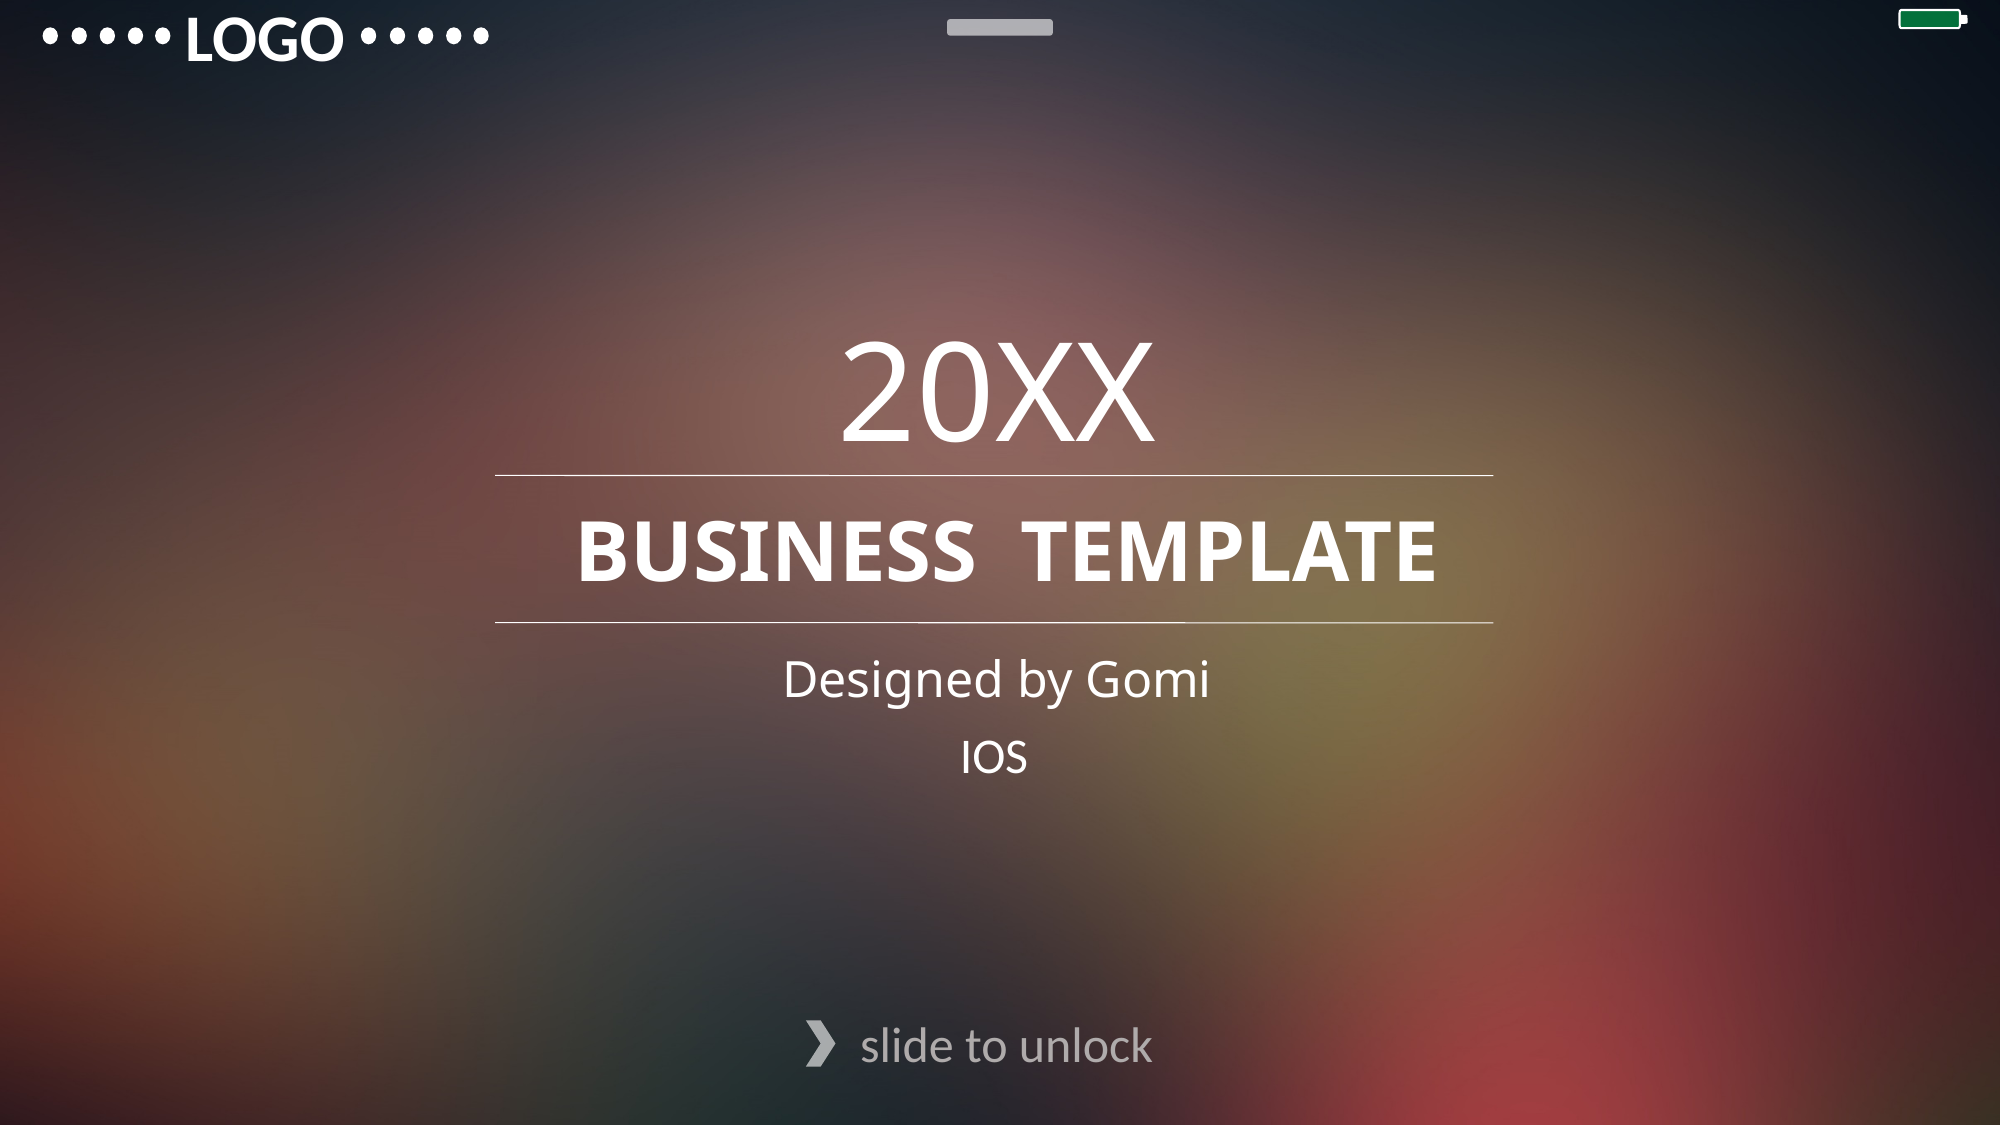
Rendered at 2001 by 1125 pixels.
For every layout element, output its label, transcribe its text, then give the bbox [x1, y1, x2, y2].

text_box slide to unlock [845, 1005, 1169, 1081]
text_box Designed by Gomi [767, 640, 1228, 716]
text_box [445, 26, 463, 46]
text_box LOGO [170, 0, 365, 83]
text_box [1899, 9, 1968, 29]
text_box [416, 26, 435, 46]
text_box [41, 26, 59, 46]
text_box [154, 26, 170, 46]
text_box [388, 26, 407, 46]
text_box [472, 26, 490, 46]
text_box [98, 26, 117, 46]
text_box IOS [945, 716, 1044, 791]
text_box 20XX [823, 296, 1172, 475]
picture [0, 0, 2000, 1125]
text_box [70, 26, 88, 46]
text_box BUSINESS TEMPLATE [559, 491, 1455, 606]
text_box [946, 18, 1054, 37]
text_box [803, 1019, 837, 1068]
text_box [359, 26, 378, 46]
text_box [126, 26, 145, 46]
